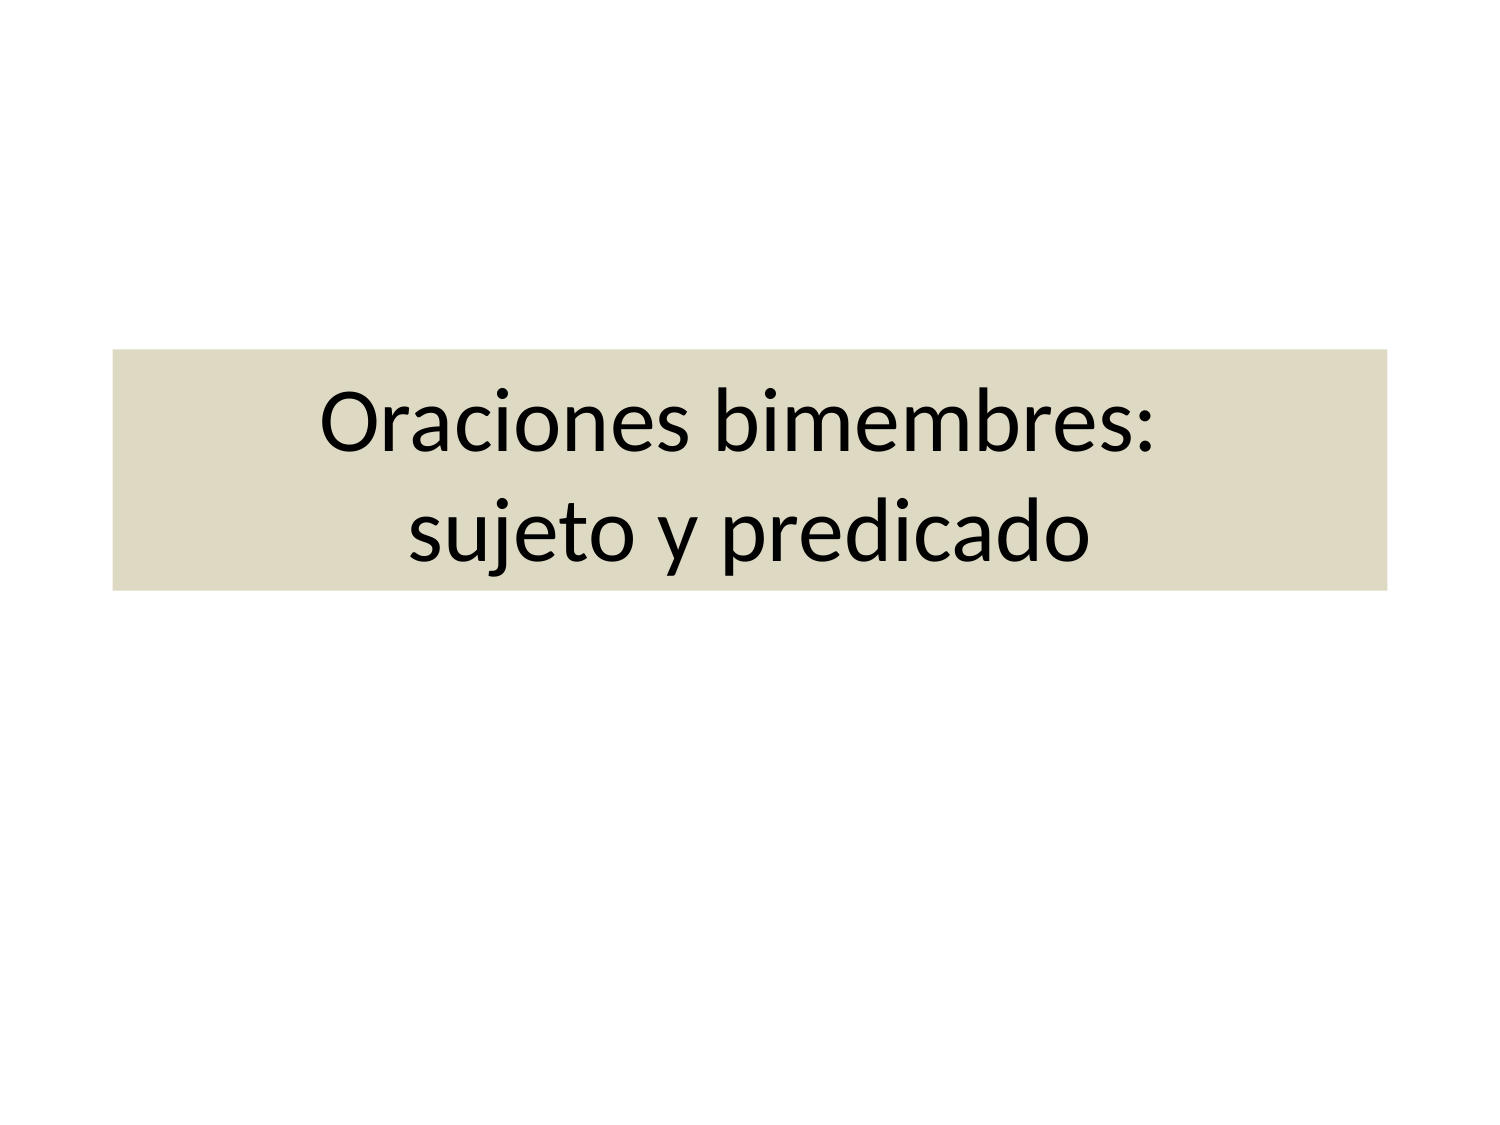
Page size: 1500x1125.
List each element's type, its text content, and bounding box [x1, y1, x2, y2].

title Oraciones bimembres: sujeto y predicado [112, 349, 1388, 591]
